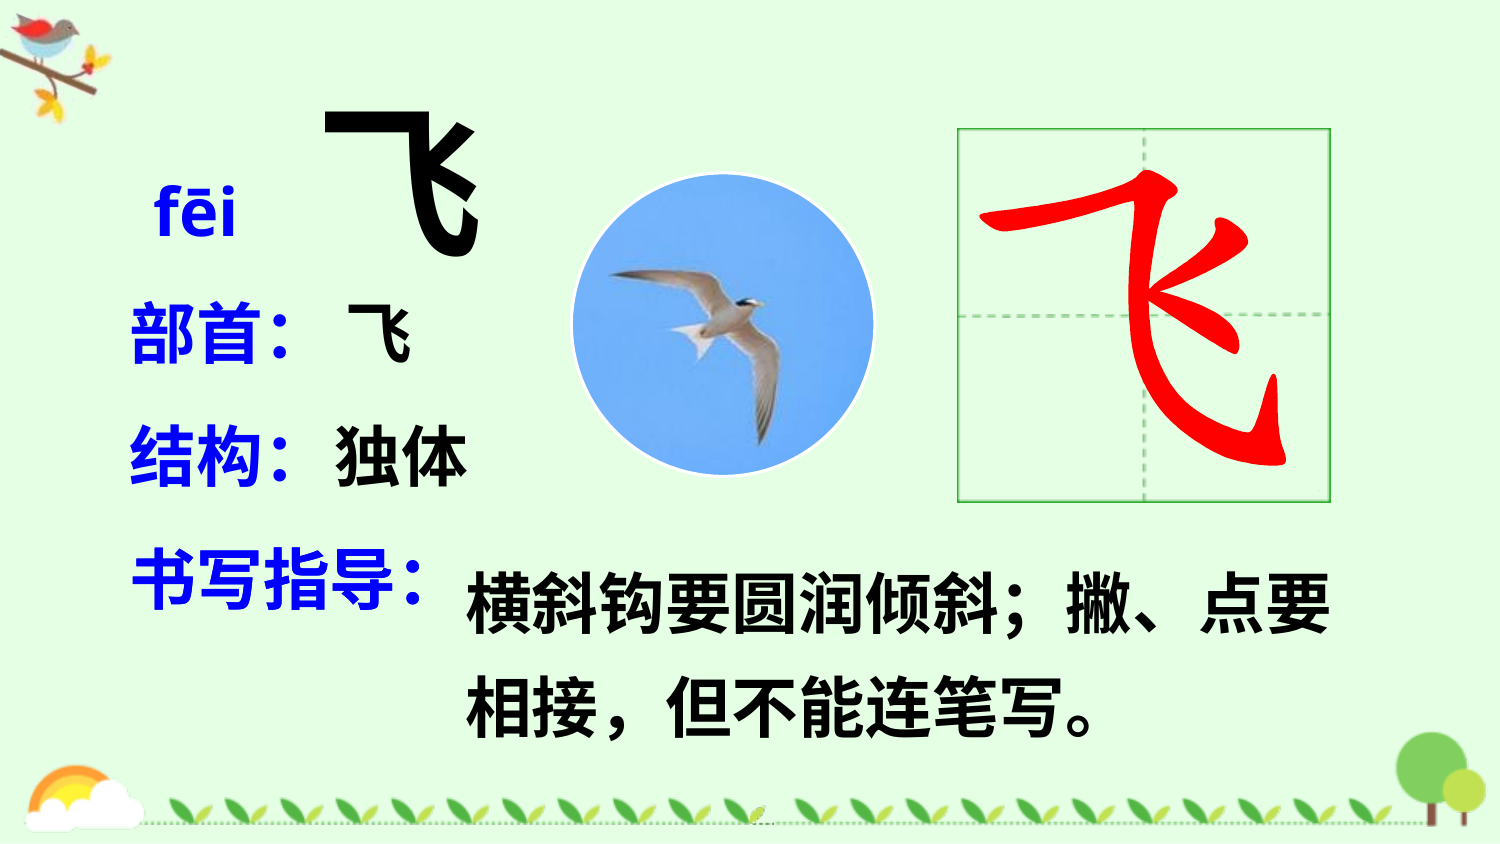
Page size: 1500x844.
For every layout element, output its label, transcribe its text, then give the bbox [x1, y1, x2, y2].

text_box 书写指导： [115, 530, 485, 626]
text_box 结构： [115, 407, 320, 503]
picture [0, 0, 159, 150]
picture [956, 128, 1331, 503]
text_box 飞 [301, 71, 496, 286]
text_box 飞 [330, 286, 450, 380]
text_box 部首： [115, 284, 330, 380]
text_box 横斜钩要圆润倾斜；撇、点要相接，但不能连笔写。 [450, 530, 1402, 754]
text_box 独体 [320, 407, 580, 503]
picture [571, 172, 875, 477]
picture [3, 728, 1500, 844]
text_box fēi [100, 161, 293, 257]
